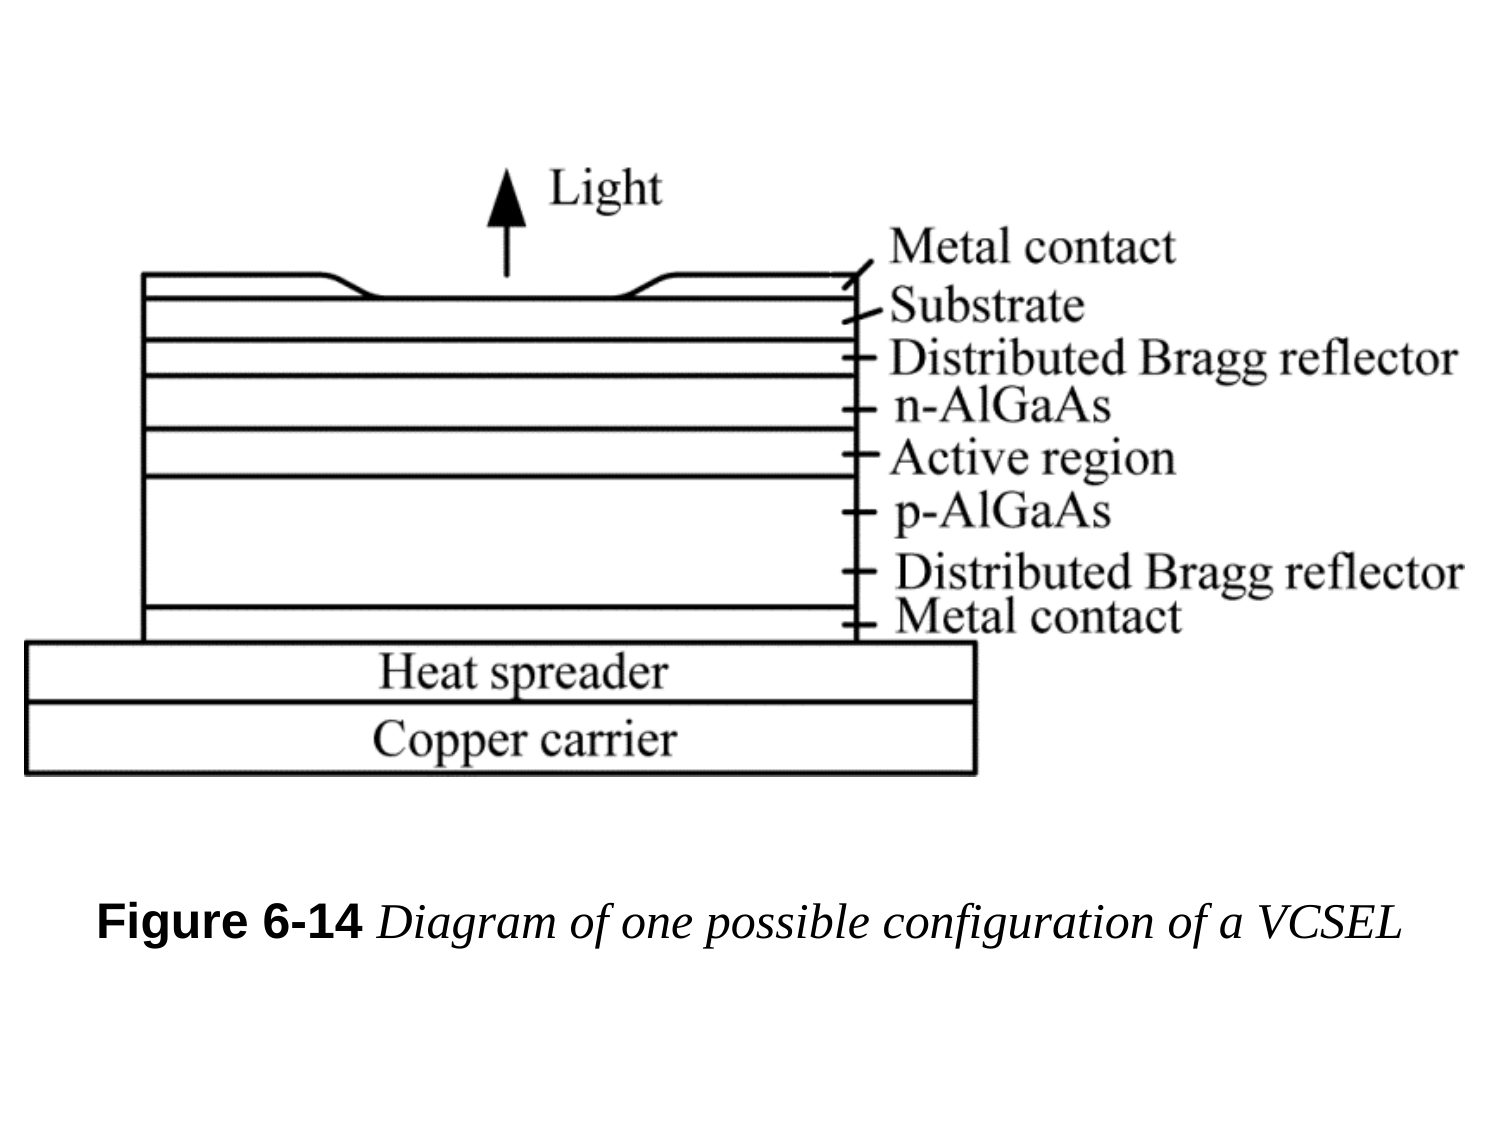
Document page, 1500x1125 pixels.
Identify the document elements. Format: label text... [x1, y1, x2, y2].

title Figure 6-14 Diagram of one possible configuration of a VCSEL [75, 825, 1425, 1013]
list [24, 149, 1466, 778]
